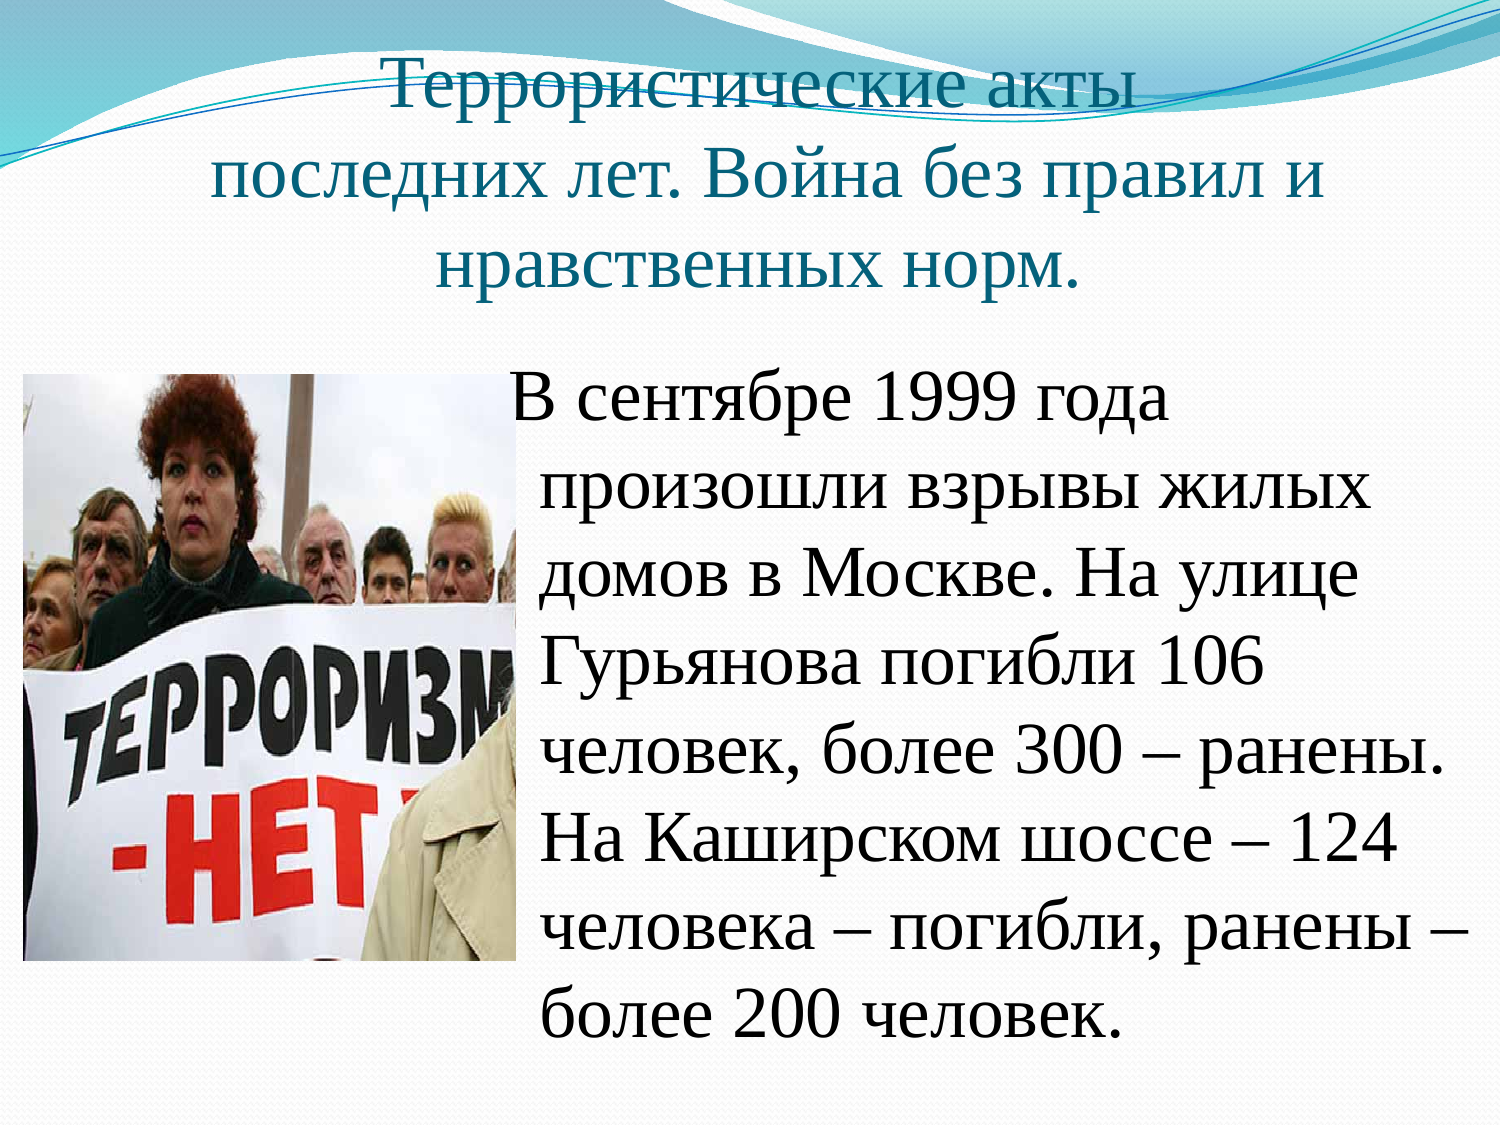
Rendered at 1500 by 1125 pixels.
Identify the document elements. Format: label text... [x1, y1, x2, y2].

picture [23, 374, 516, 962]
title Террористические акты последних лет. Война без правил и нравственных норм. [93, 35, 1425, 303]
list В сентябре 1999 года произошли взрывы жилых домов в Москве. На улице Гурьянова погибли 106 человек, более 300 – ранены. На Каширском шоссе – 124 человека – погибли, ранены – более 200 человек. [480, 339, 1500, 1060]
